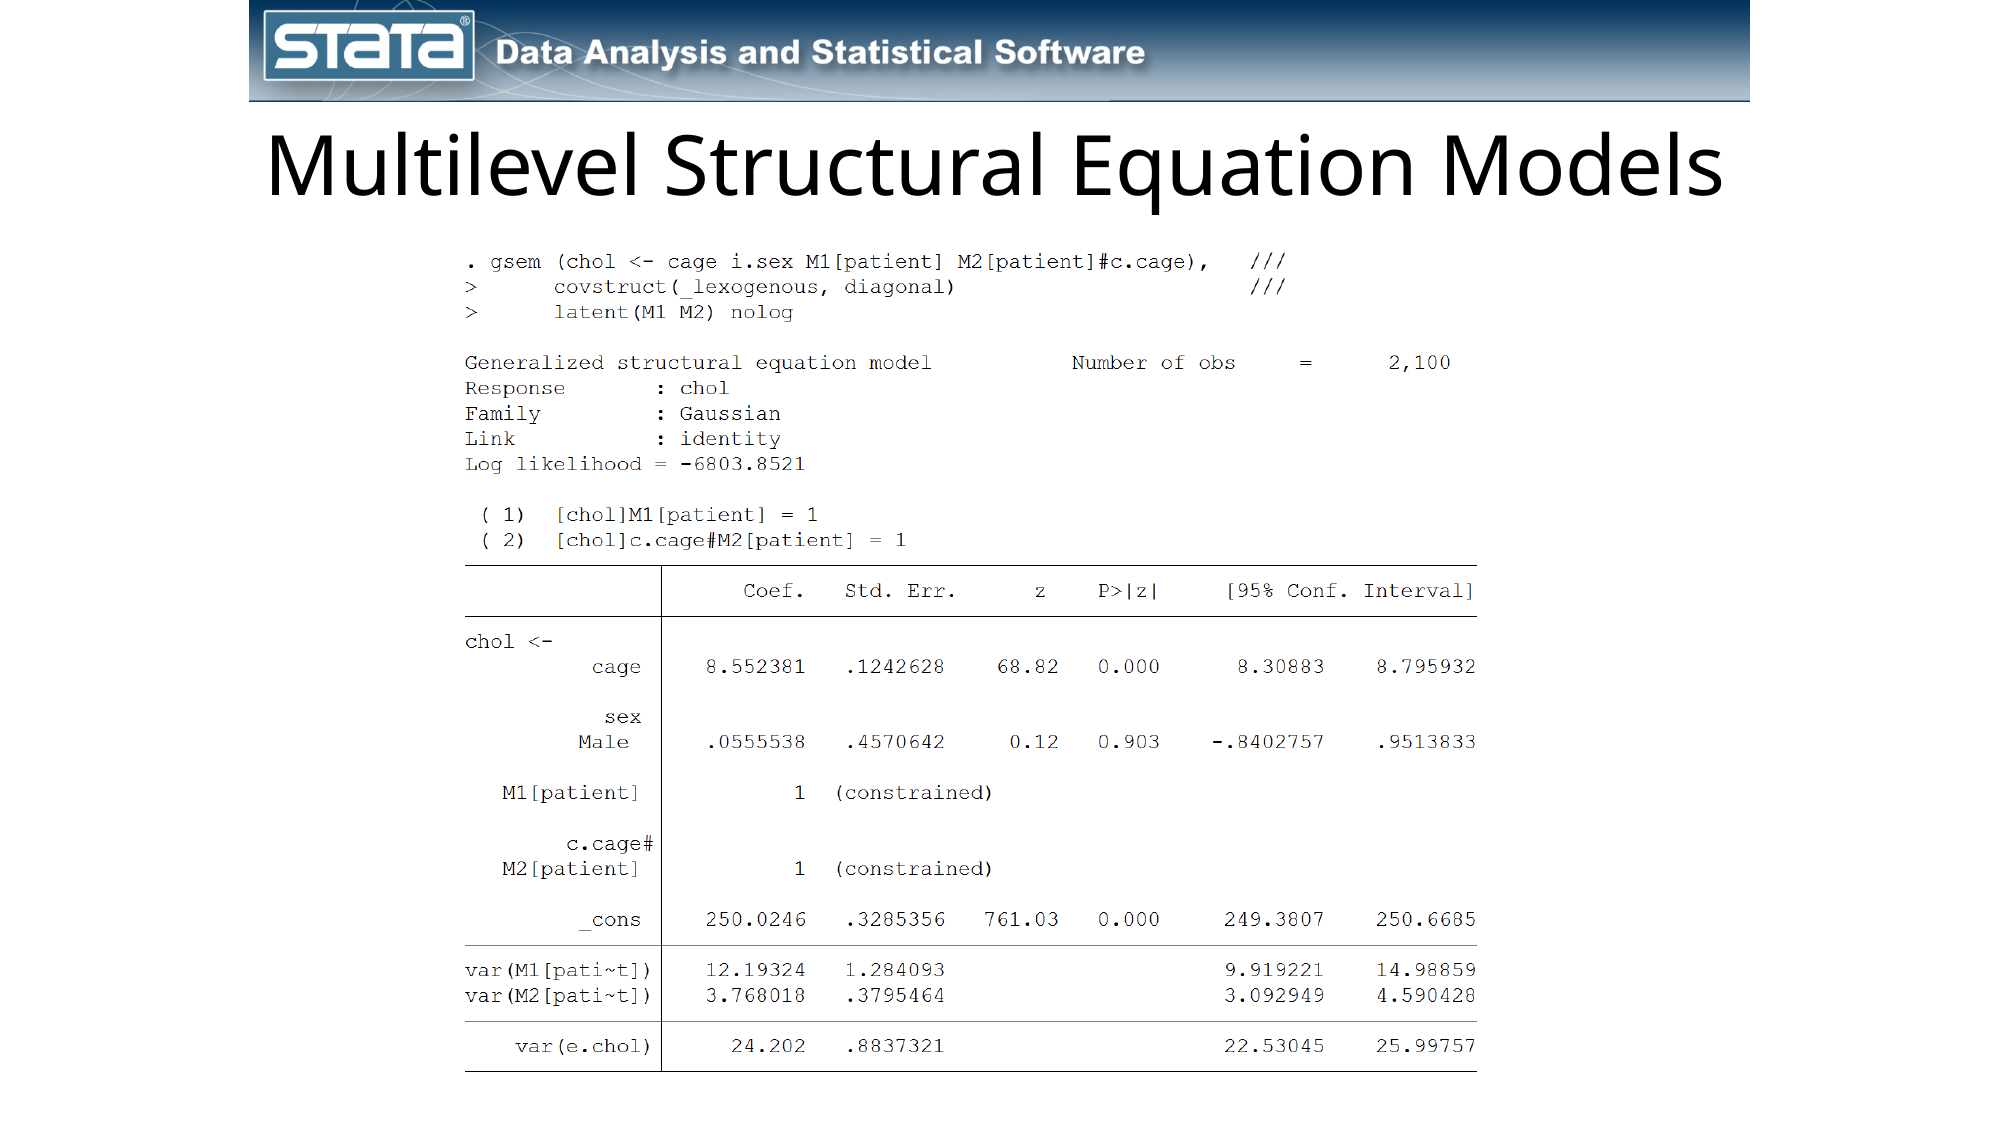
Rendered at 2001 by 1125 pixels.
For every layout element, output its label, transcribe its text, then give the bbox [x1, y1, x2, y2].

title Multilevel Structural Equation Models [249, 102, 1750, 238]
picture [462, 249, 1500, 1086]
picture [249, 0, 1750, 102]
